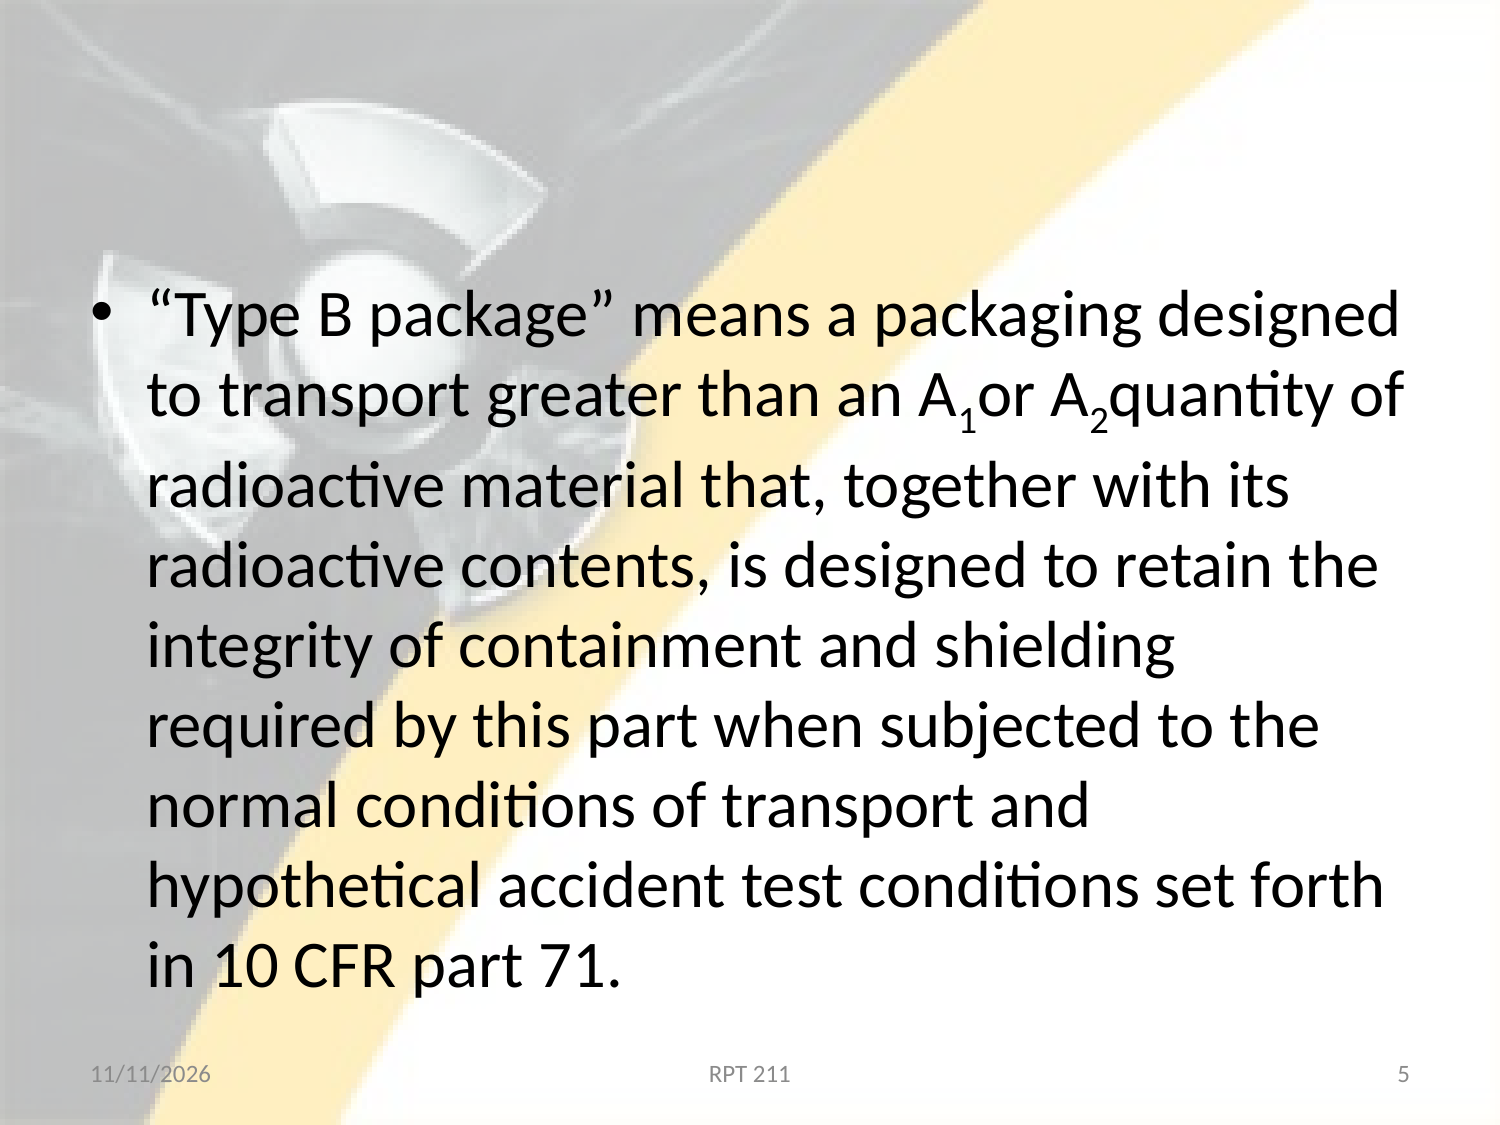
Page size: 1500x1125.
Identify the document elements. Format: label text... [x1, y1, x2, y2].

slide_number 5 [1074, 1042, 1425, 1103]
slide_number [75, 1042, 425, 1103]
list “Type B package” means a packaging designed to transport greater than an A1or A2quantity of radioactive material that, together with its radioactive contents, is designed to retain the integrity of containment and shielding required by this part when subjected to the normal conditions of transport and hypothetical accident test conditions set forth in 10 CFR part 71. [75, 262, 1425, 1005]
footer RPT 211 [512, 1042, 988, 1103]
